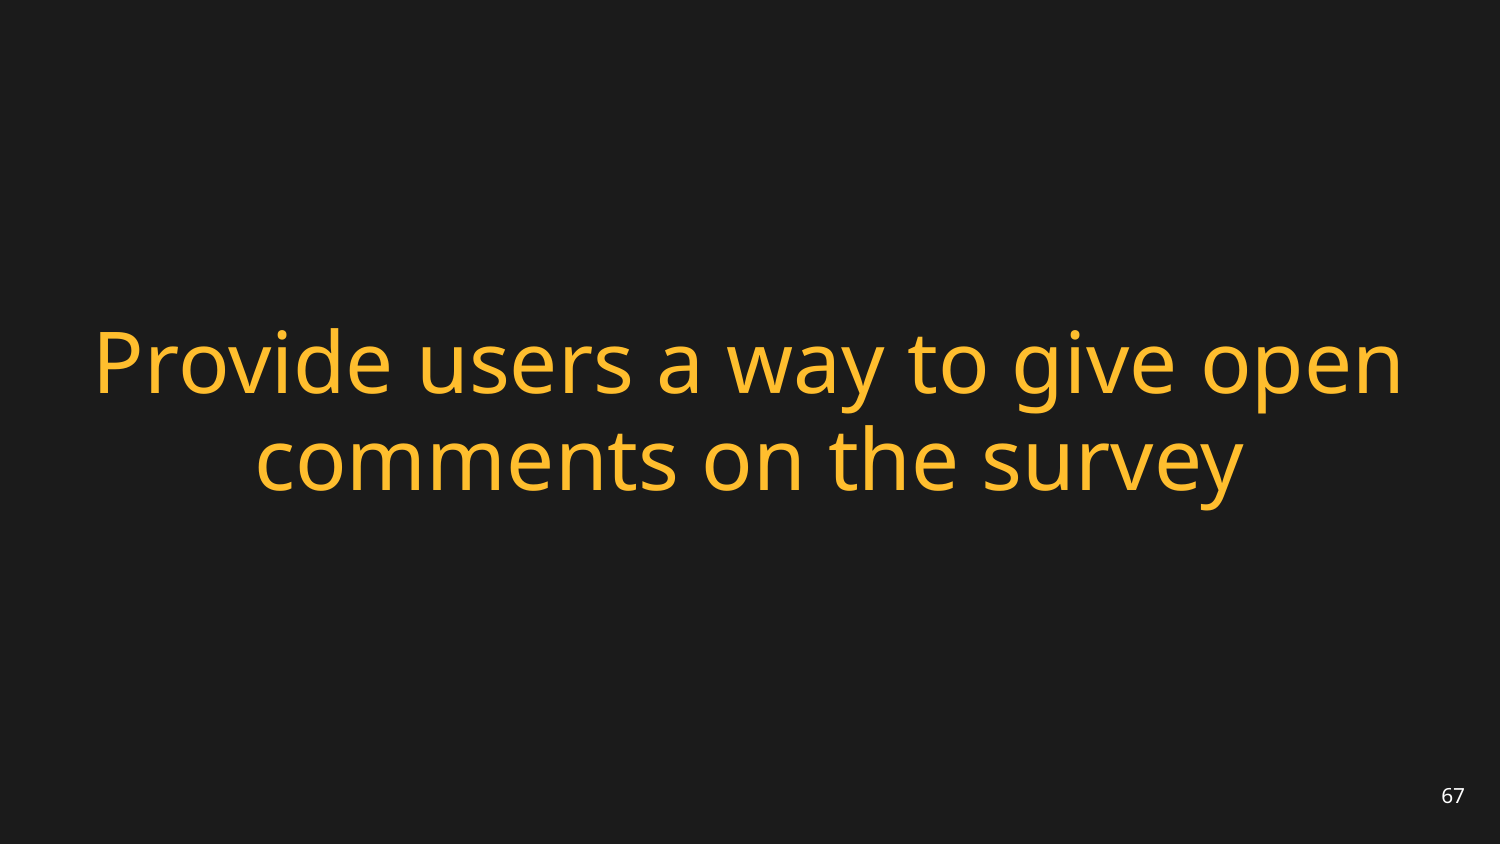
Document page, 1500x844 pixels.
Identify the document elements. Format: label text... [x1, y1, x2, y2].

title Provide users a way to give open comments on the survey [51, 72, 1449, 753]
slide_number 67 [1389, 764, 1480, 830]
